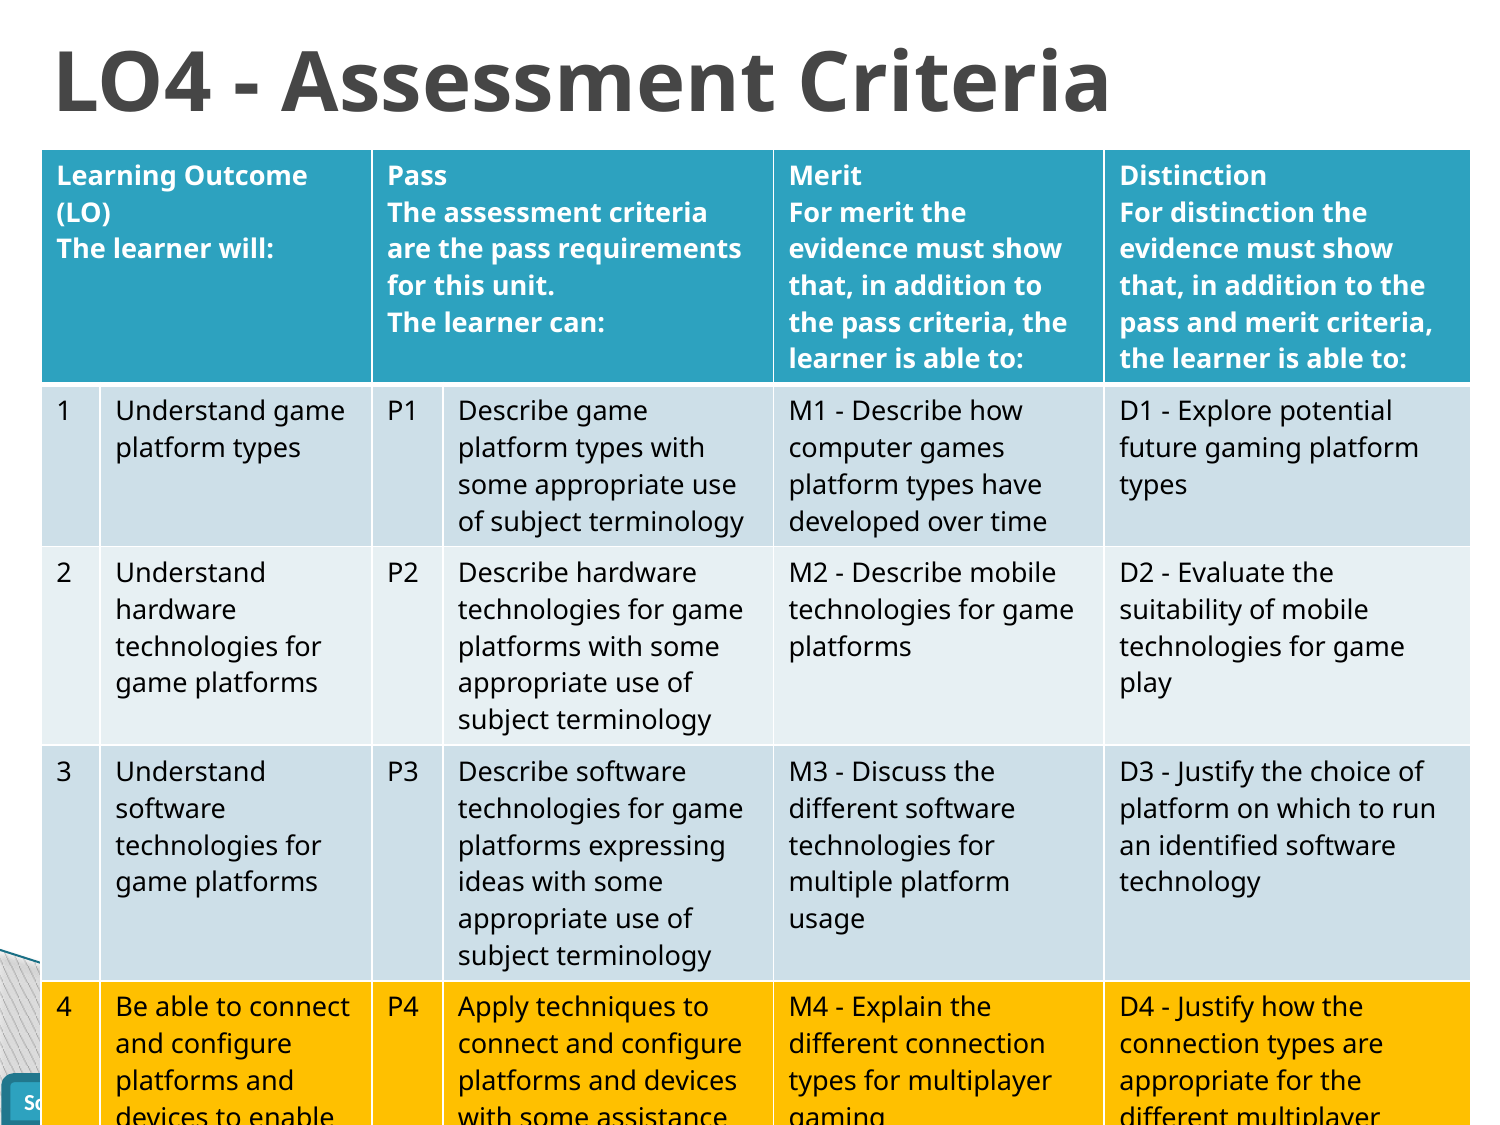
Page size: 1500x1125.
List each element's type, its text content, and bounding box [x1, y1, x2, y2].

table_cell Describe game platform types with some appropriate use of subject terminology [444, 387, 773, 546]
table_cell 1 [42, 387, 99, 546]
table_cell 3 [42, 746, 99, 980]
table_cell P1 [373, 387, 442, 546]
table_cell Describe hardware technologies for game platforms with some appropriate use of subject terminology [444, 547, 773, 744]
table_cell Be able to connect and configure platforms and devices to enable gameplay [101, 982, 371, 1125]
table_cell P4 [373, 982, 442, 1125]
table_cell 4 [42, 982, 99, 1125]
table_cell Understand hardware technologies for game platforms [101, 547, 371, 744]
table_cell D3 - Justify the choice of platform on which to run an identified software technology [1105, 746, 1470, 980]
table_cell Understand software technologies for game platforms [101, 746, 371, 980]
table_cell M4 - Explain the different connection types for multiplayer gaming [774, 982, 1103, 1125]
table_cell M3 - Discuss the different software technologies for multiple platform usage [774, 746, 1103, 980]
table_cell Understand game platform types [101, 387, 371, 546]
table_cell M2 - Describe mobile technologies for game platforms [774, 547, 1103, 744]
table_header Merit For merit the evidence must show that, in addition to the pass criteria, the learner is able to: [774, 150, 1103, 382]
table_cell P2 [373, 547, 442, 744]
table_cell D4 - Justify how the connection types are appropriate for the different multiplayer gaming experiences [1105, 982, 1470, 1125]
table_cell Describe software technologies for game platforms expressing ideas with some appropriate use of subject terminology [444, 746, 773, 980]
table_cell 2 [42, 547, 99, 744]
table_cell D1 - Explore potential future gaming platform types [1105, 387, 1470, 546]
table_cell M1 - Describe how computer games platform types have developed over time [774, 387, 1103, 546]
table_cell P3 [373, 746, 442, 980]
table_cell Apply techniques to connect and configure platforms and devices with some assistance [444, 982, 773, 1125]
table_header Learning Outcome (LO) The learner will: [42, 150, 371, 382]
title LO4 - Assessment Criteria [37, 19, 1471, 138]
table_header Pass The assessment criteria are the pass requirements for this unit. The learner can: [373, 150, 773, 382]
table_header Distinction For distinction the evidence must show that, in addition to the pass and merit criteria, the learner is able to: [1105, 150, 1470, 382]
table_cell D2 - Evaluate the suitability of mobile technologies for game play [1105, 547, 1470, 744]
